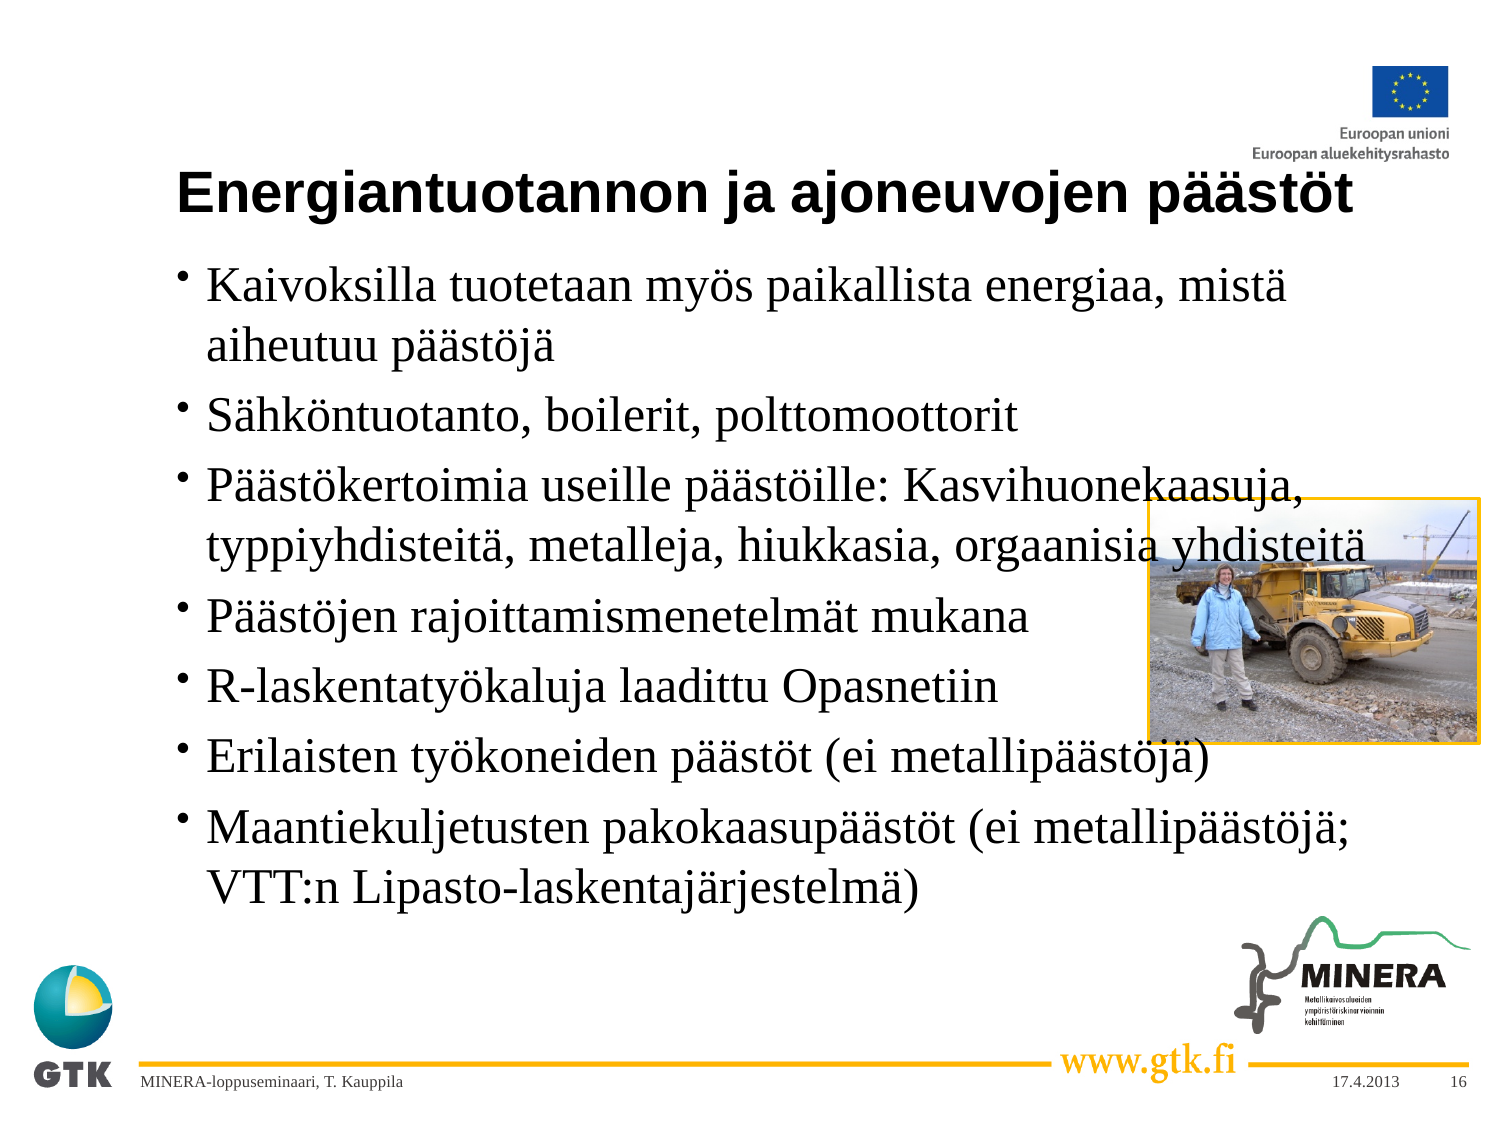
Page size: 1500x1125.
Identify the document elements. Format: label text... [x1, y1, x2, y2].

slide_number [1240, 1069, 1415, 1093]
title Energiantuotannon ja ajoneuvojen päästöt [161, 31, 1448, 232]
picture [1149, 499, 1478, 743]
picture [28, 952, 118, 1094]
picture [131, 916, 1478, 1092]
slide_number 16 [1415, 1069, 1483, 1093]
list Kaivoksilla tuotetaan myös paikallista energiaa, mistä aiheutuu päästöjä Sähköntuotanto, boilerit, polttomoottorit Päästökertoimia useille päästöille: Kasvihuonekaasuja, typpiyhdisteitä, metalleja, hiukkasia, orgaanisia yhdisteitä Päästöjen rajoittamismenetelmät mukana R-laskentatyökaluja laadittu Opasnetiin Erilaisten työkoneiden päästöt (ei metallipäästöjä) Maantiekuljetusten pakokaasupäästöt (ei metallipäästöjä; VTT:n Lipasto-laskentajärjestelmä) [161, 243, 1448, 1000]
footer MINERA-loppuseminaari, T. Kauppila [125, 1069, 1056, 1093]
picture [1253, 66, 1450, 162]
